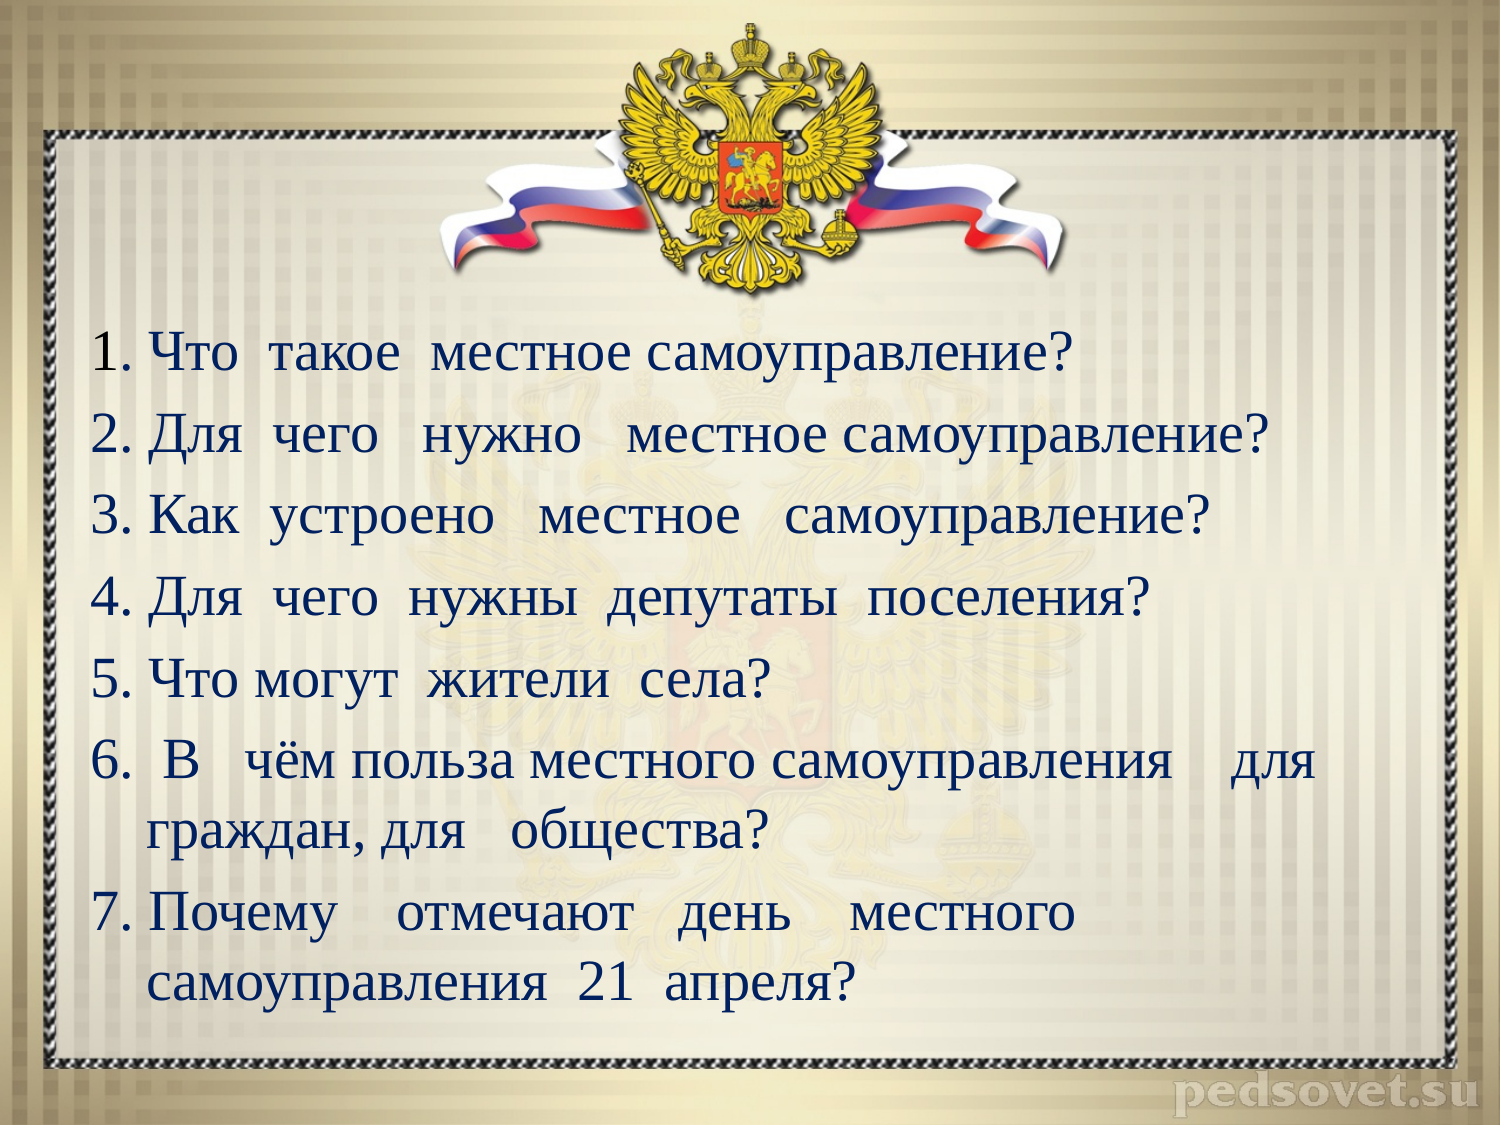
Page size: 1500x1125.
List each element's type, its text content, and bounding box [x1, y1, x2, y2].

list 1. Что такое местное самоуправление? 2. Для чего нужно местное самоуправление? 3. Как устроено местное самоуправление? 4. Для чего нужны депутаты поселения? 5. Что могут жители села? 6. В чём польза местного самоуправления для граждан, для общества? 7. Почему отмечают день местного самоуправления 21 апреля? [74, 304, 1442, 1006]
picture [0, 0, 1500, 1125]
